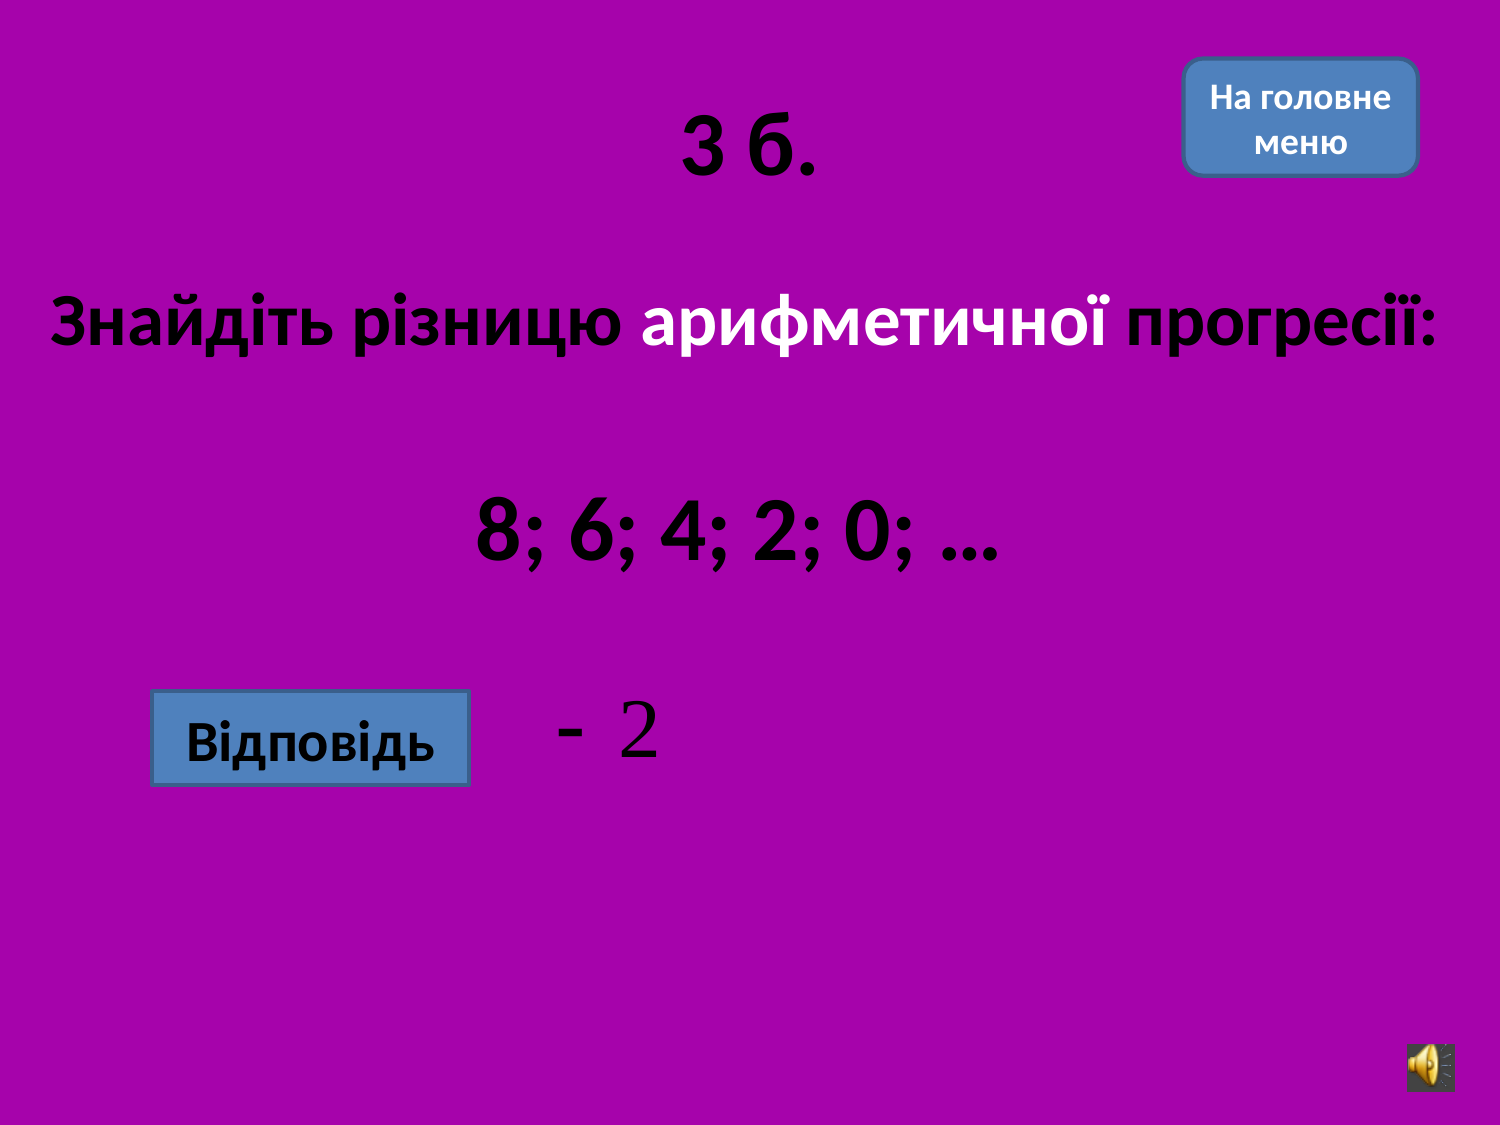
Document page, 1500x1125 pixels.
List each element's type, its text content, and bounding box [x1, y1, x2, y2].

title 3 б. [75, 45, 1425, 233]
picture [1406, 1042, 1457, 1094]
text_box Відповідь [150, 689, 471, 787]
text_box На головне меню [1181, 56, 1421, 178]
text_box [544, 684, 674, 770]
list Знайдіть різницю арифметичної прогресії: 8; 6; 4; 2; 0; … [35, 262, 1465, 1005]
